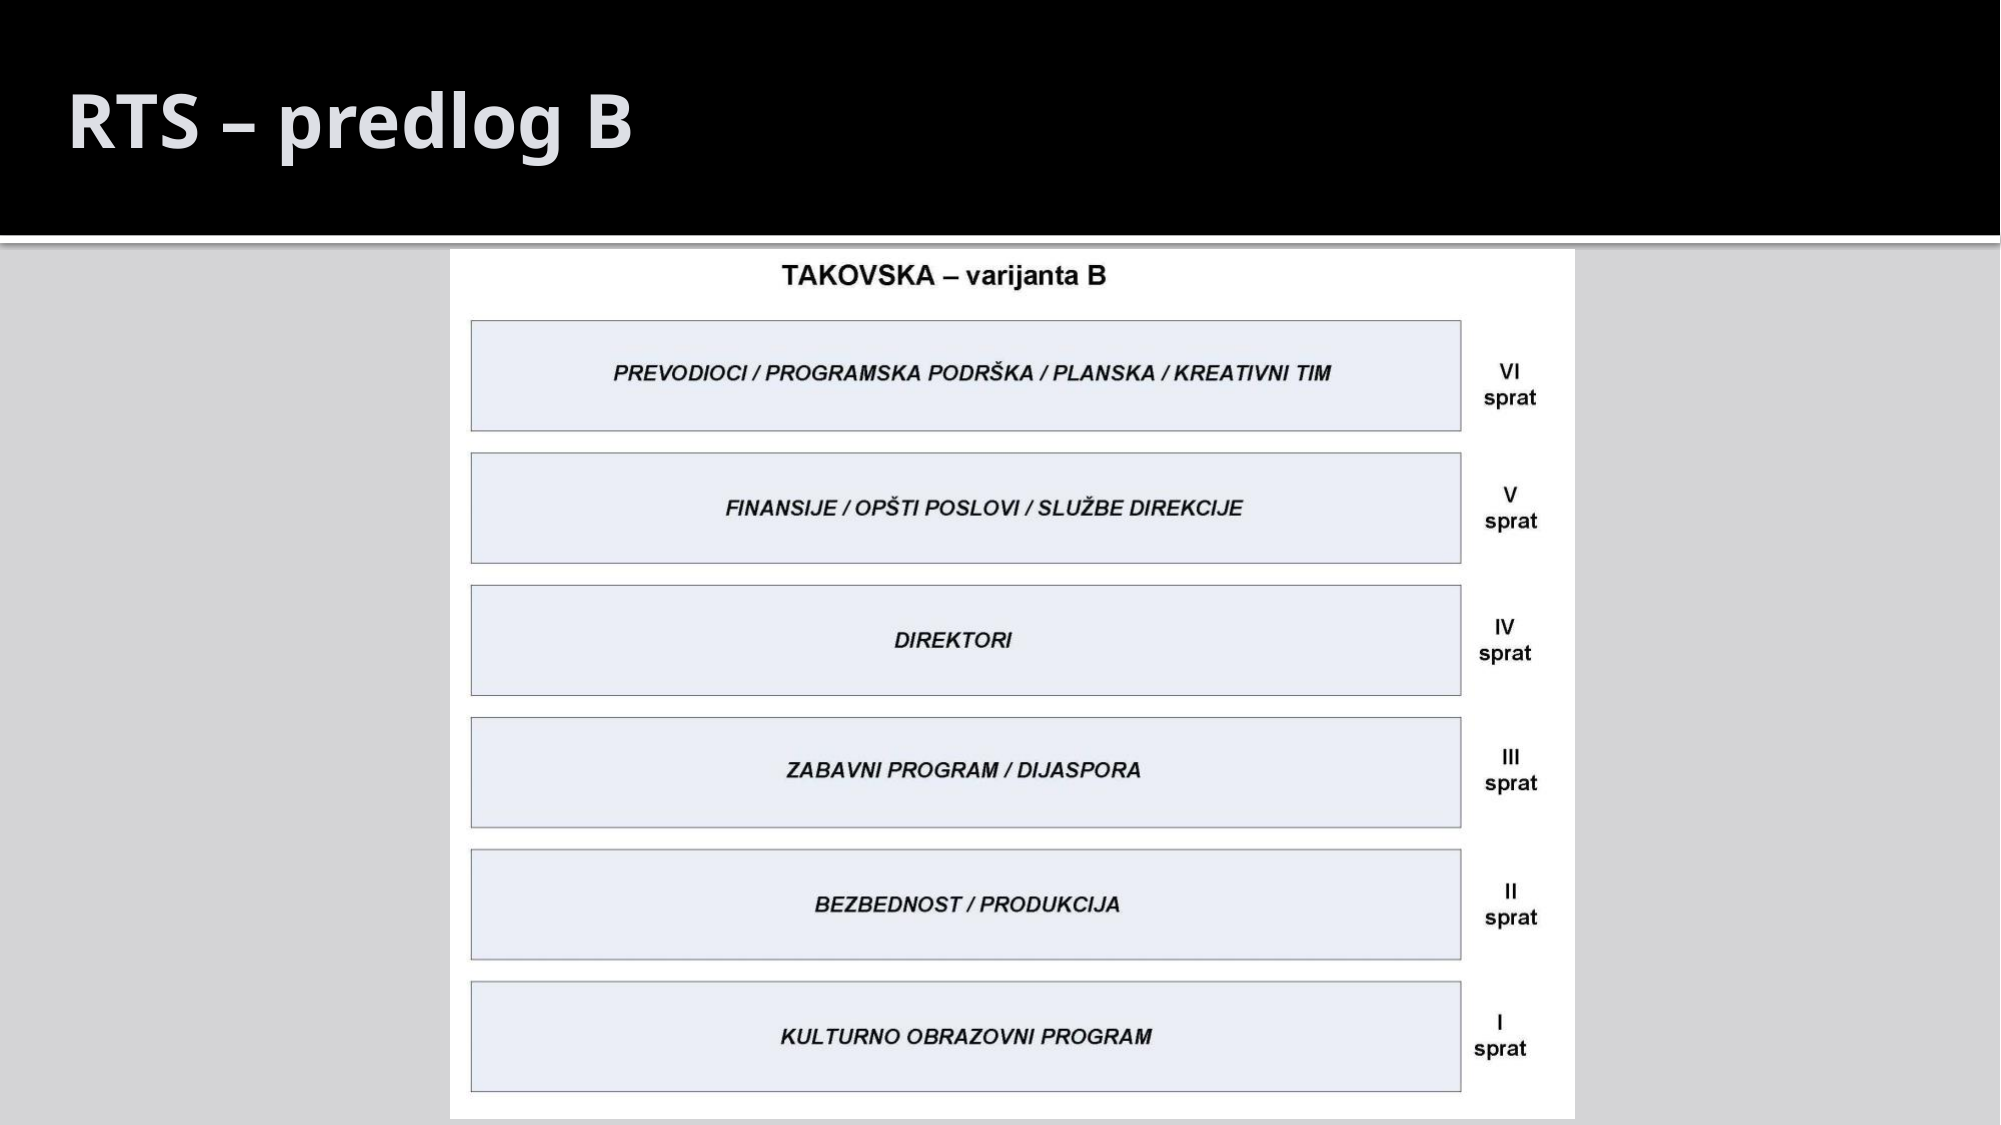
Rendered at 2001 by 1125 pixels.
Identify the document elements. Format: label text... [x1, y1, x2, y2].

list [262, 237, 1725, 1125]
text_box RTS – predlog B [12, 12, 1650, 225]
picture [449, 249, 1575, 1119]
